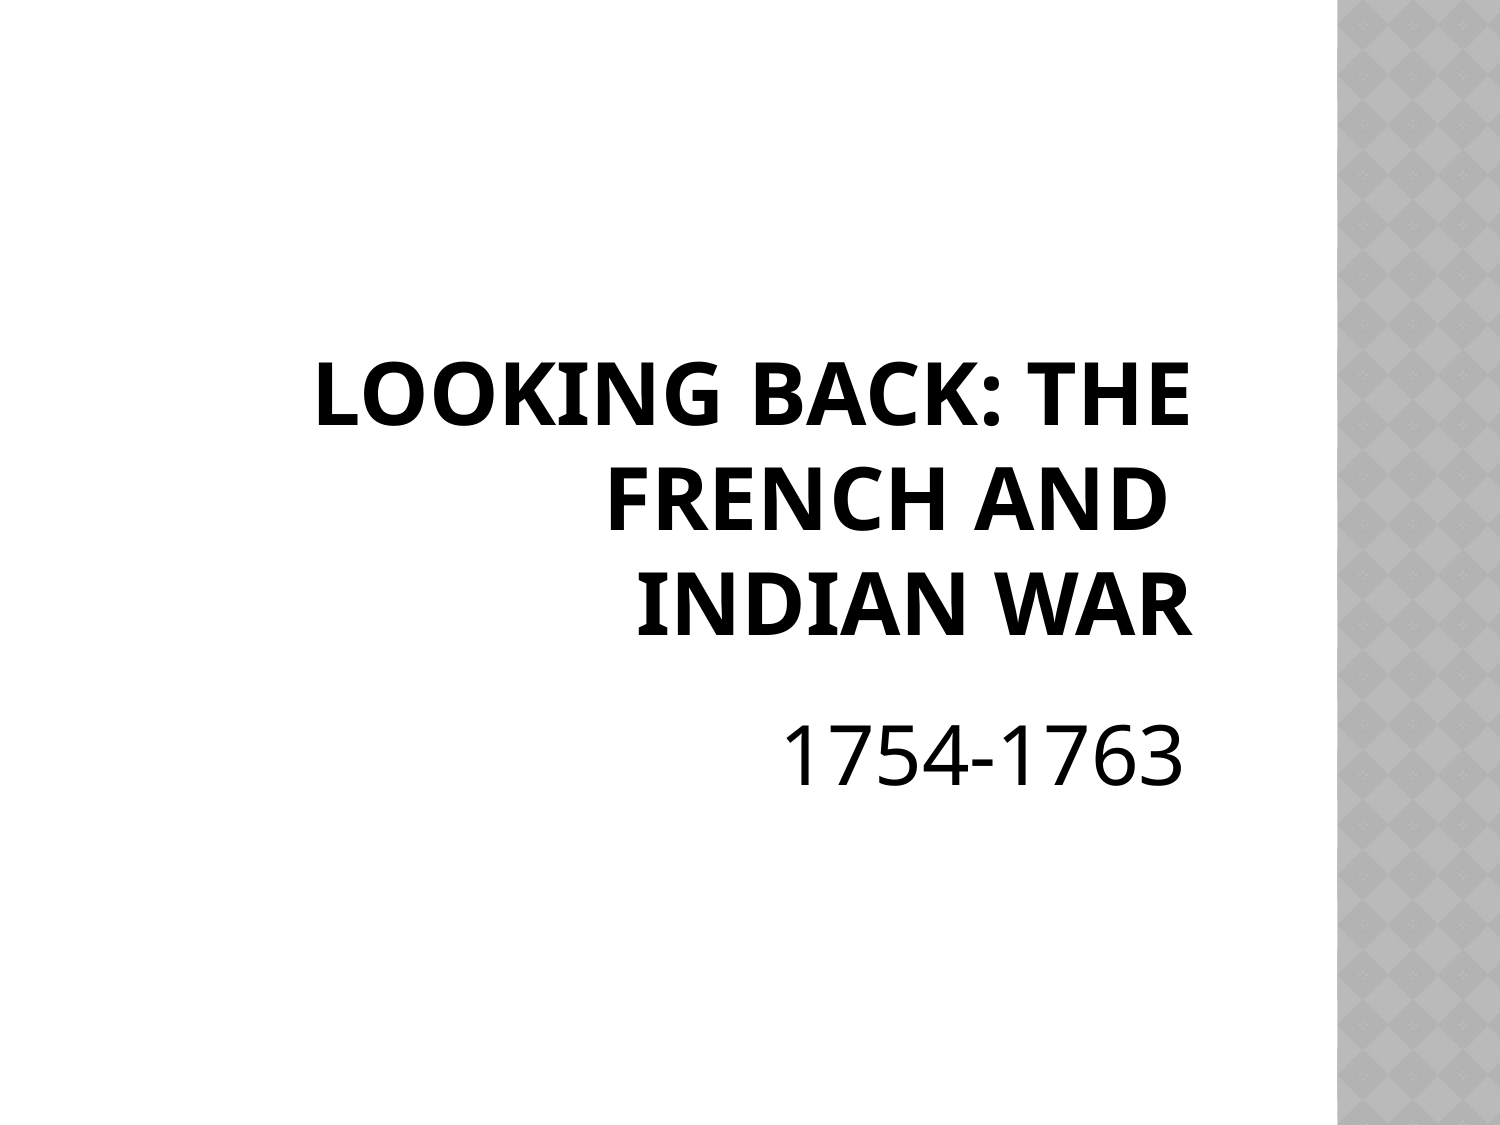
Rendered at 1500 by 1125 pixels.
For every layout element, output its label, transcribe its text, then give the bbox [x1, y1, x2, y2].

title Looking Back: The French and Indian War [174, 337, 1202, 663]
list 1754-1763 [174, 687, 1202, 810]
